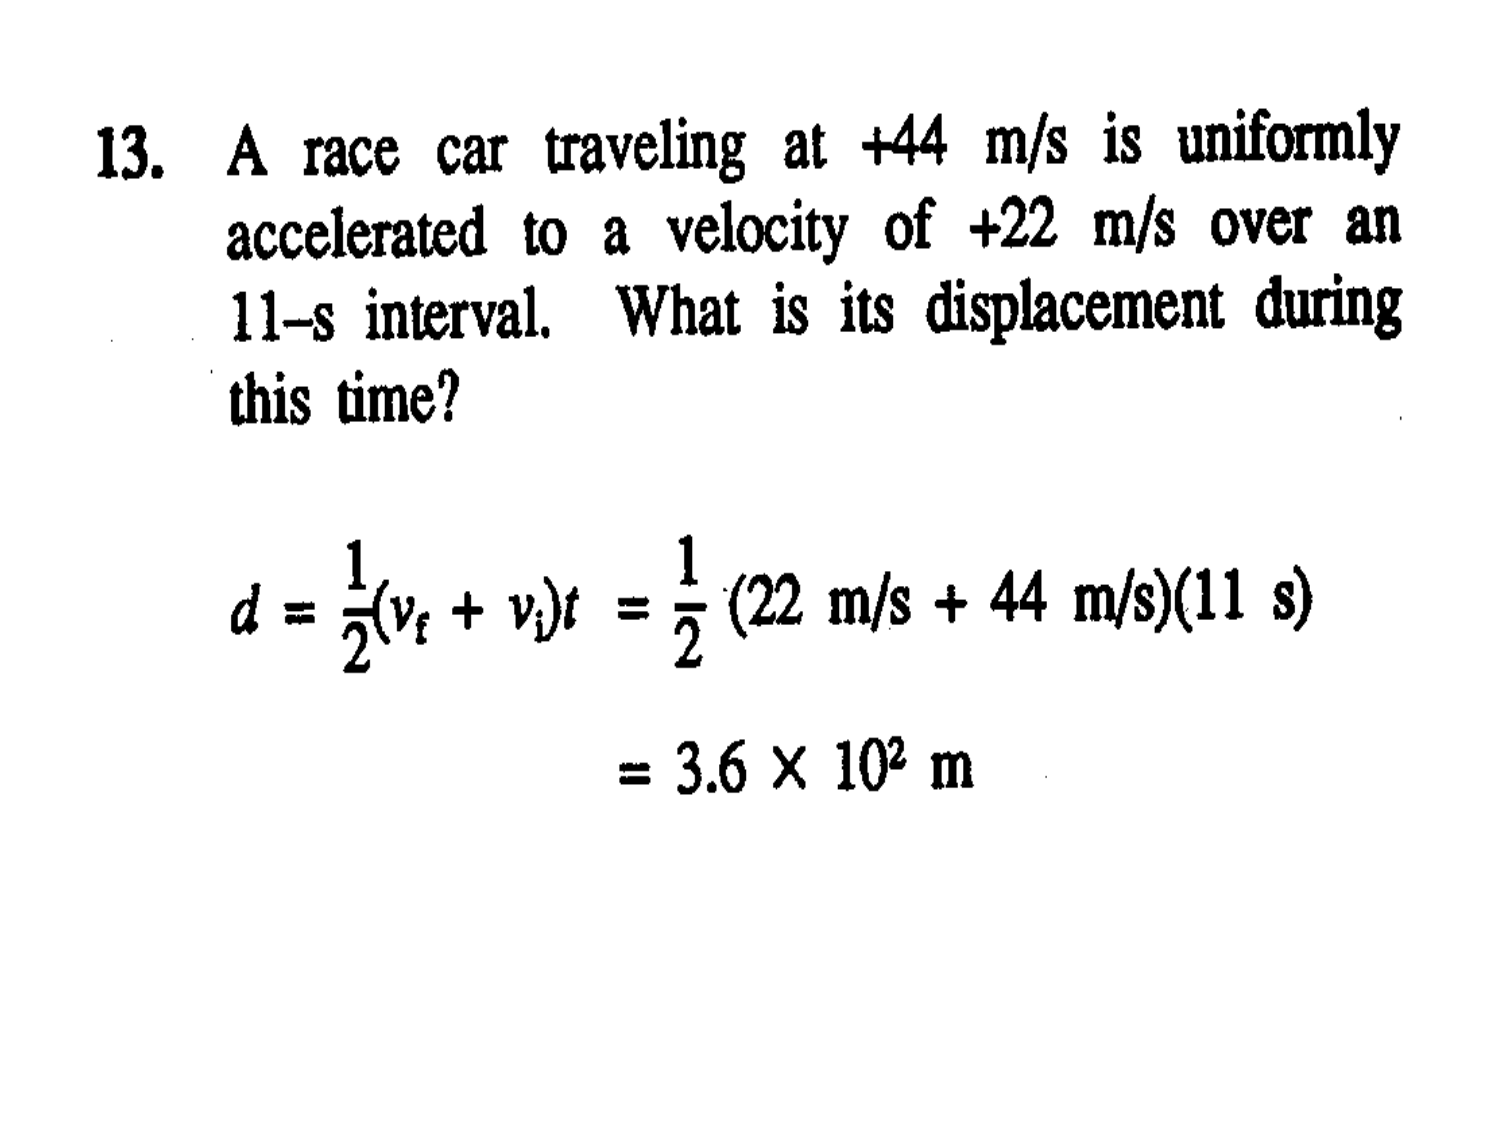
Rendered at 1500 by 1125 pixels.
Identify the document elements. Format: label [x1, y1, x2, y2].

picture [87, 74, 1438, 863]
